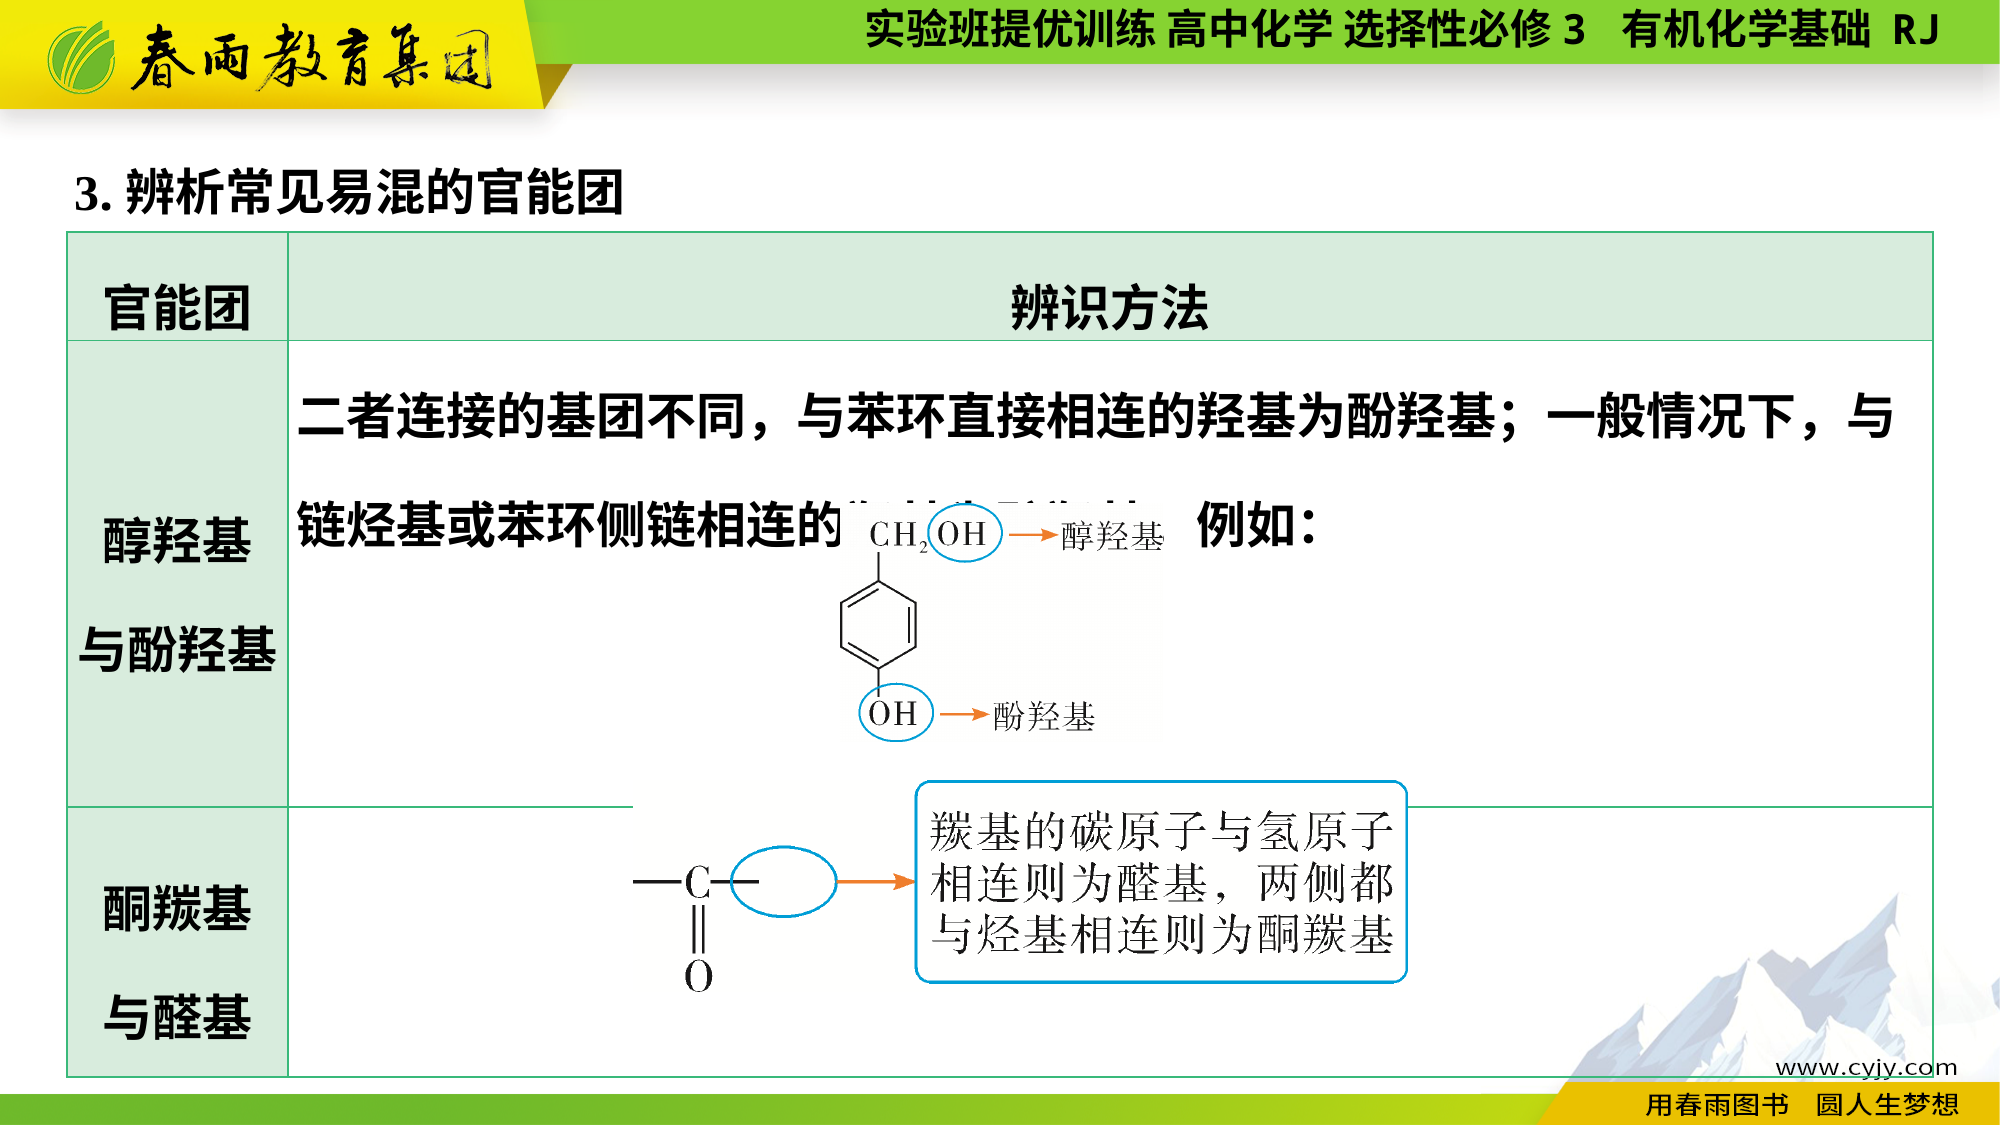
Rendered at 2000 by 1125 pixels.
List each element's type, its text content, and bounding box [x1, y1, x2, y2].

table_header 辨识方法 [289, 233, 1932, 340]
list 3.辨析常见易混的官能团 [59, 122, 1944, 217]
table_cell 醇羟基 与酚羟基 [68, 341, 287, 806]
table_cell 二者连接的基团不同，与苯环直接相连的羟基为酚羟基；一般情况下，与链烃基或苯环侧链相连的羟基为醇羟基。例如： [289, 341, 1932, 806]
table_cell 酮羰基 与醛基 [68, 808, 287, 1076]
table_header 官能团 [68, 233, 287, 340]
picture [0, 0, 2000, 1125]
table_cell [289, 808, 1932, 1076]
